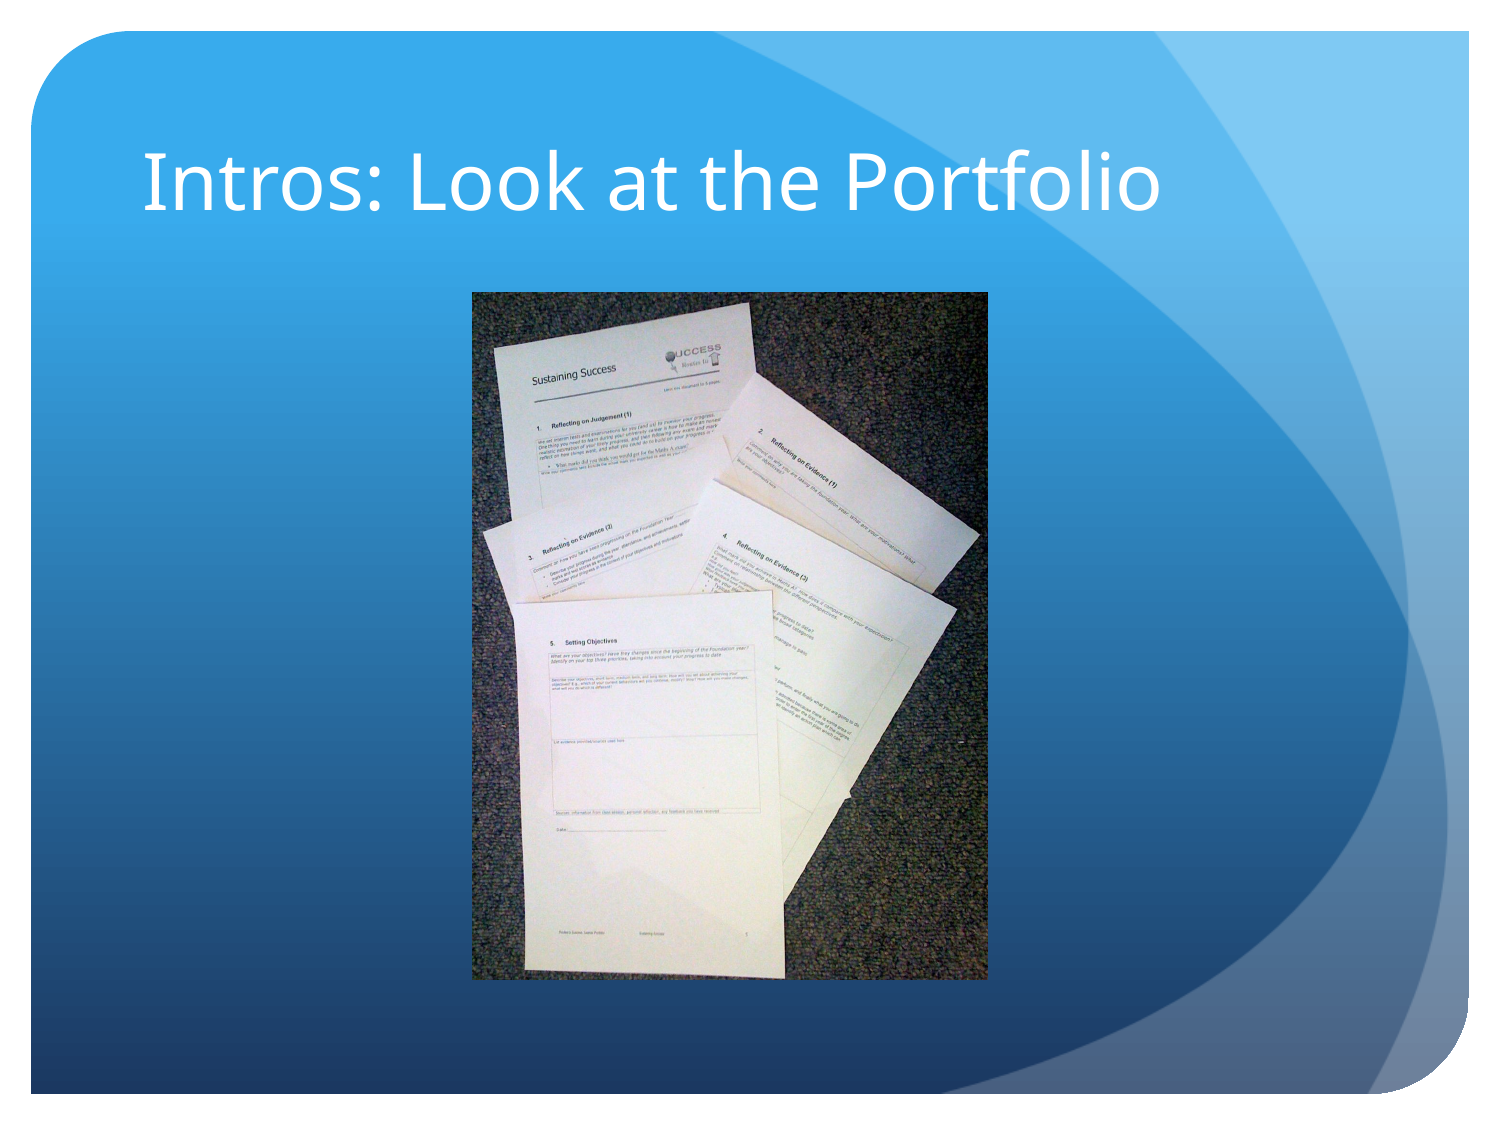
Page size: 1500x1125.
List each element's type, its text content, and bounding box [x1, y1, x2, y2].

title Intros: Look at the Portfolio [127, 62, 1372, 234]
picture [24, 30, 1473, 1094]
